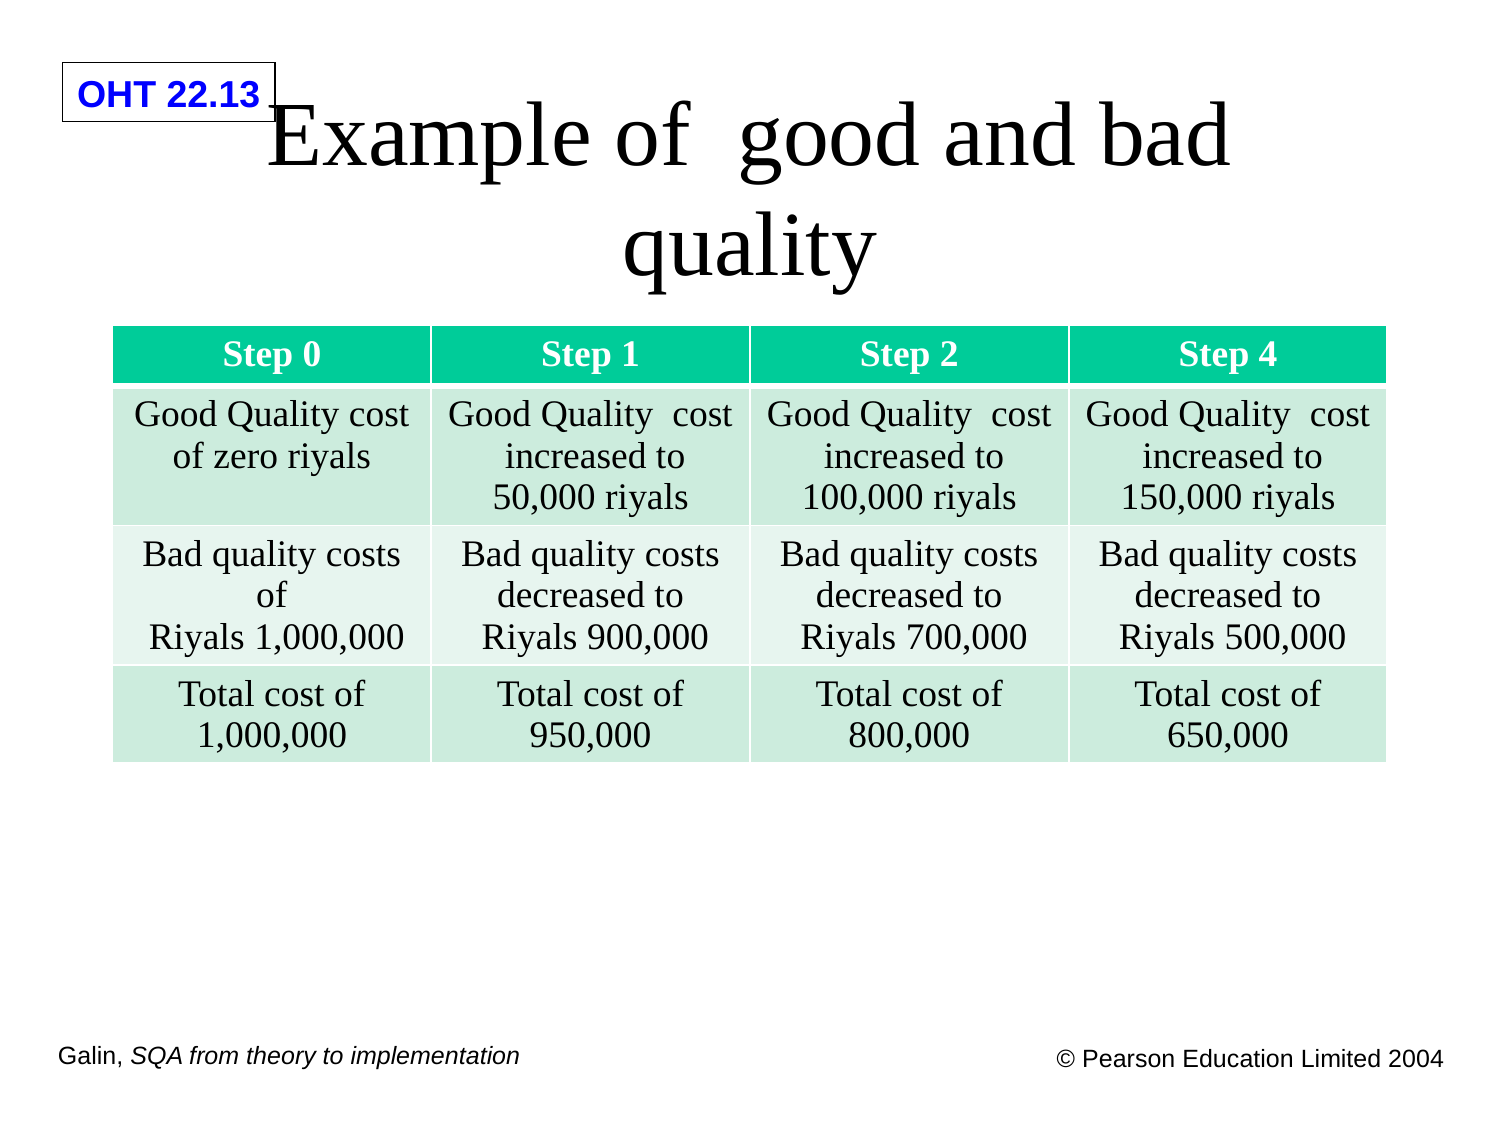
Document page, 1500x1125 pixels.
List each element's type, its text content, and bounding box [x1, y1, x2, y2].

table_header Step 2 [751, 326, 1068, 383]
table_cell Bad quality costs decreased to 500,000 Riyals [1070, 526, 1386, 664]
table_cell Bad quality costs decreased to 900,000 Riyals [432, 526, 749, 664]
table_cell Good Quality cost increased to 100,000 riyals [751, 389, 1068, 525]
table_cell Total cost of 800,000 [751, 666, 1068, 762]
table_cell Total cost of 1,000,000 [113, 666, 430, 762]
table_cell Total cost of 950,000 [432, 666, 749, 762]
table_cell Good Quality cost increased to 150,000 riyals [1070, 389, 1386, 525]
table_cell Good Quality cost increased to 50,000 riyals [432, 389, 749, 525]
table_header Step 0 [113, 326, 430, 383]
title Example of good and bad quality [112, 89, 1388, 278]
table_cell Total cost of 650,000 [1070, 666, 1386, 762]
table_cell Bad quality costs decreased to 700,000 Riyals [751, 526, 1068, 664]
table_cell Bad quality costs of 1,000,000 Riyals [113, 526, 430, 664]
table_cell Good Quality cost of zero riyals [113, 389, 430, 525]
table_header Step 4 [1070, 326, 1386, 383]
table_header Step 1 [432, 326, 749, 383]
